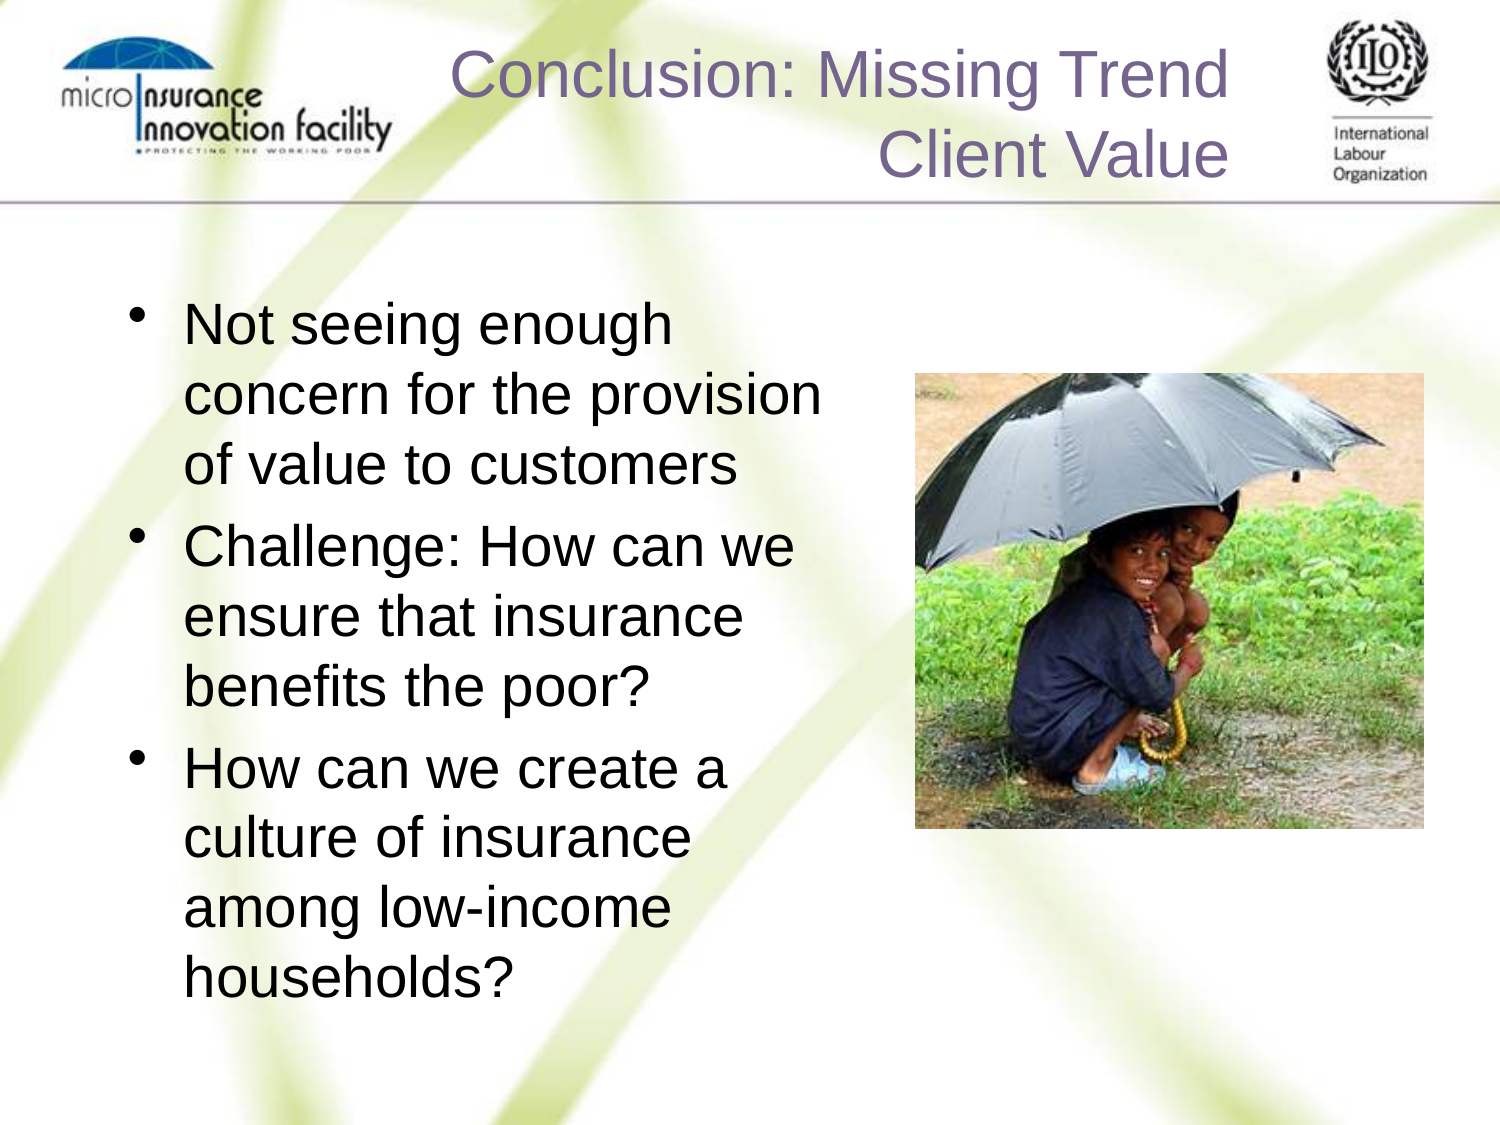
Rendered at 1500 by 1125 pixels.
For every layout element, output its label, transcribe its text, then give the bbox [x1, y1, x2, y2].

list Not seeing enough concern for the provision of value to customers Challenge: How can we ensure that insurance benefits the poor? How can we create a culture of insurance among low-income households? [112, 278, 892, 1012]
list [915, 373, 1424, 829]
picture [0, 0, 1500, 1125]
title Conclusion: Missing Trend Client Value [419, 30, 1247, 191]
